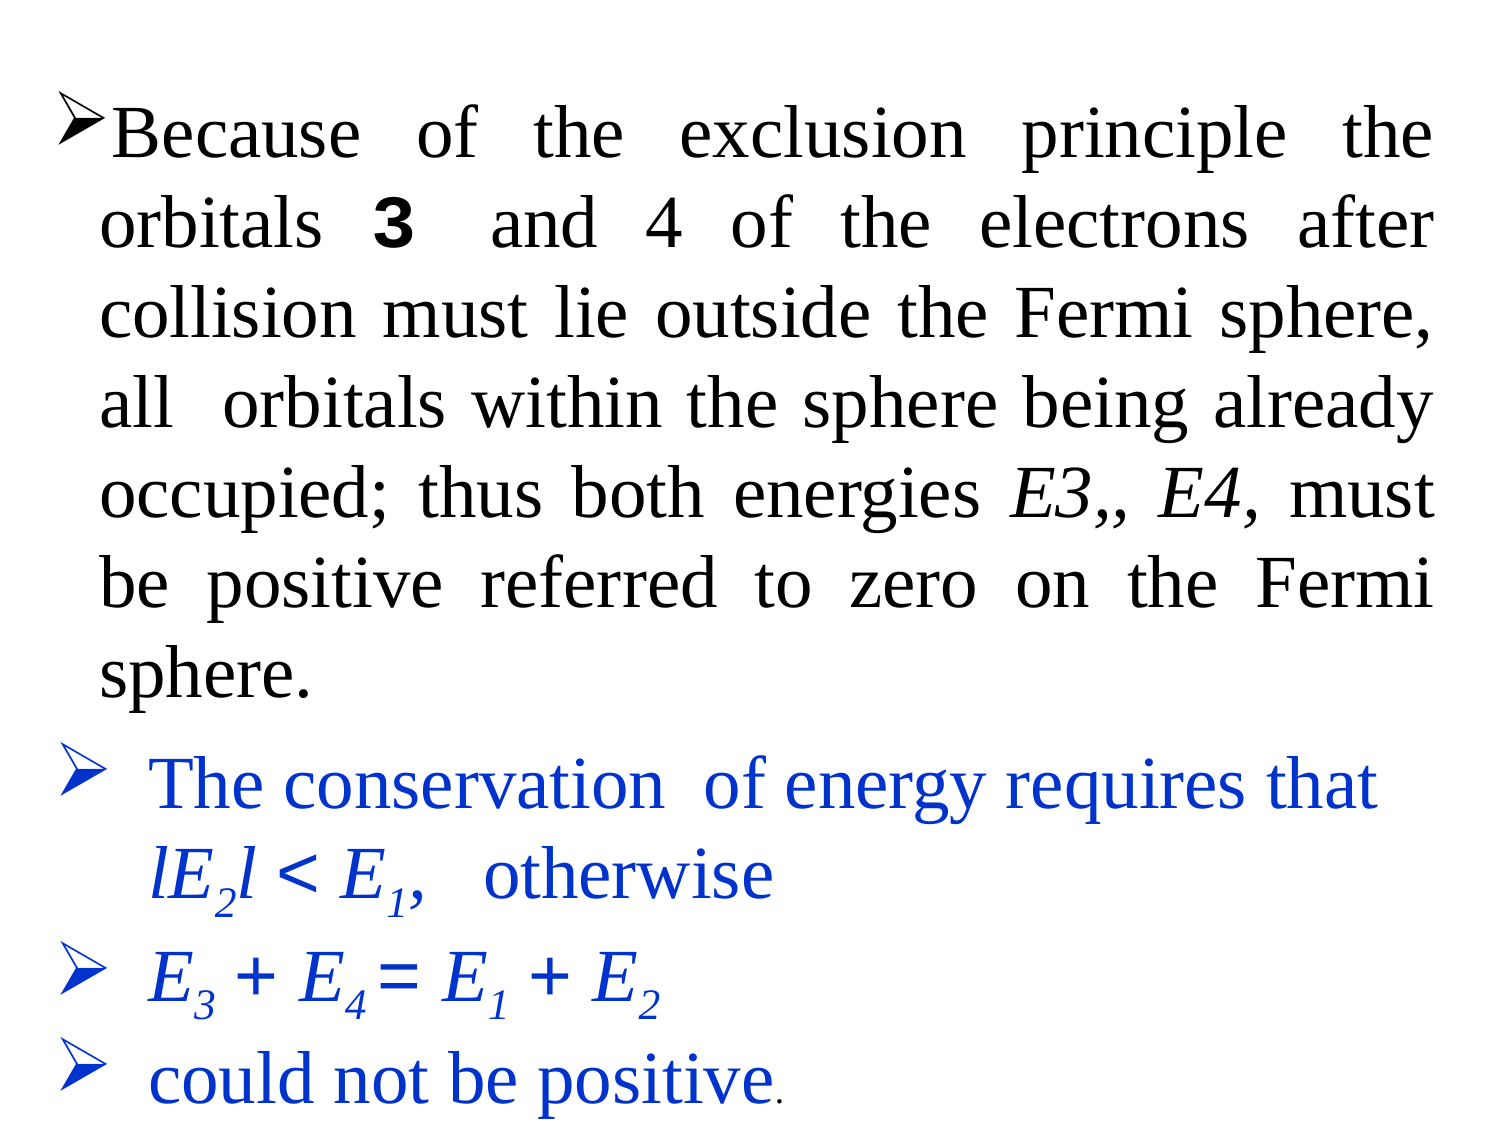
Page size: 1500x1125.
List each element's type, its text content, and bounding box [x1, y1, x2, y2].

text_box Because of the exclusion principle the orbitals 3 and 4 of the electrons after collision must lie outside the Fermi sphere, all orbitals within the sphere being already occupied; thus both energies E3,, E4, must be positive referred to zero on the Fermi sphere. [37, 74, 1450, 720]
text_box The conservation of energy requires that lE2l < E1, otherwise E3 + E4 = E1 + E2 could not be positive. [39, 726, 1450, 1125]
